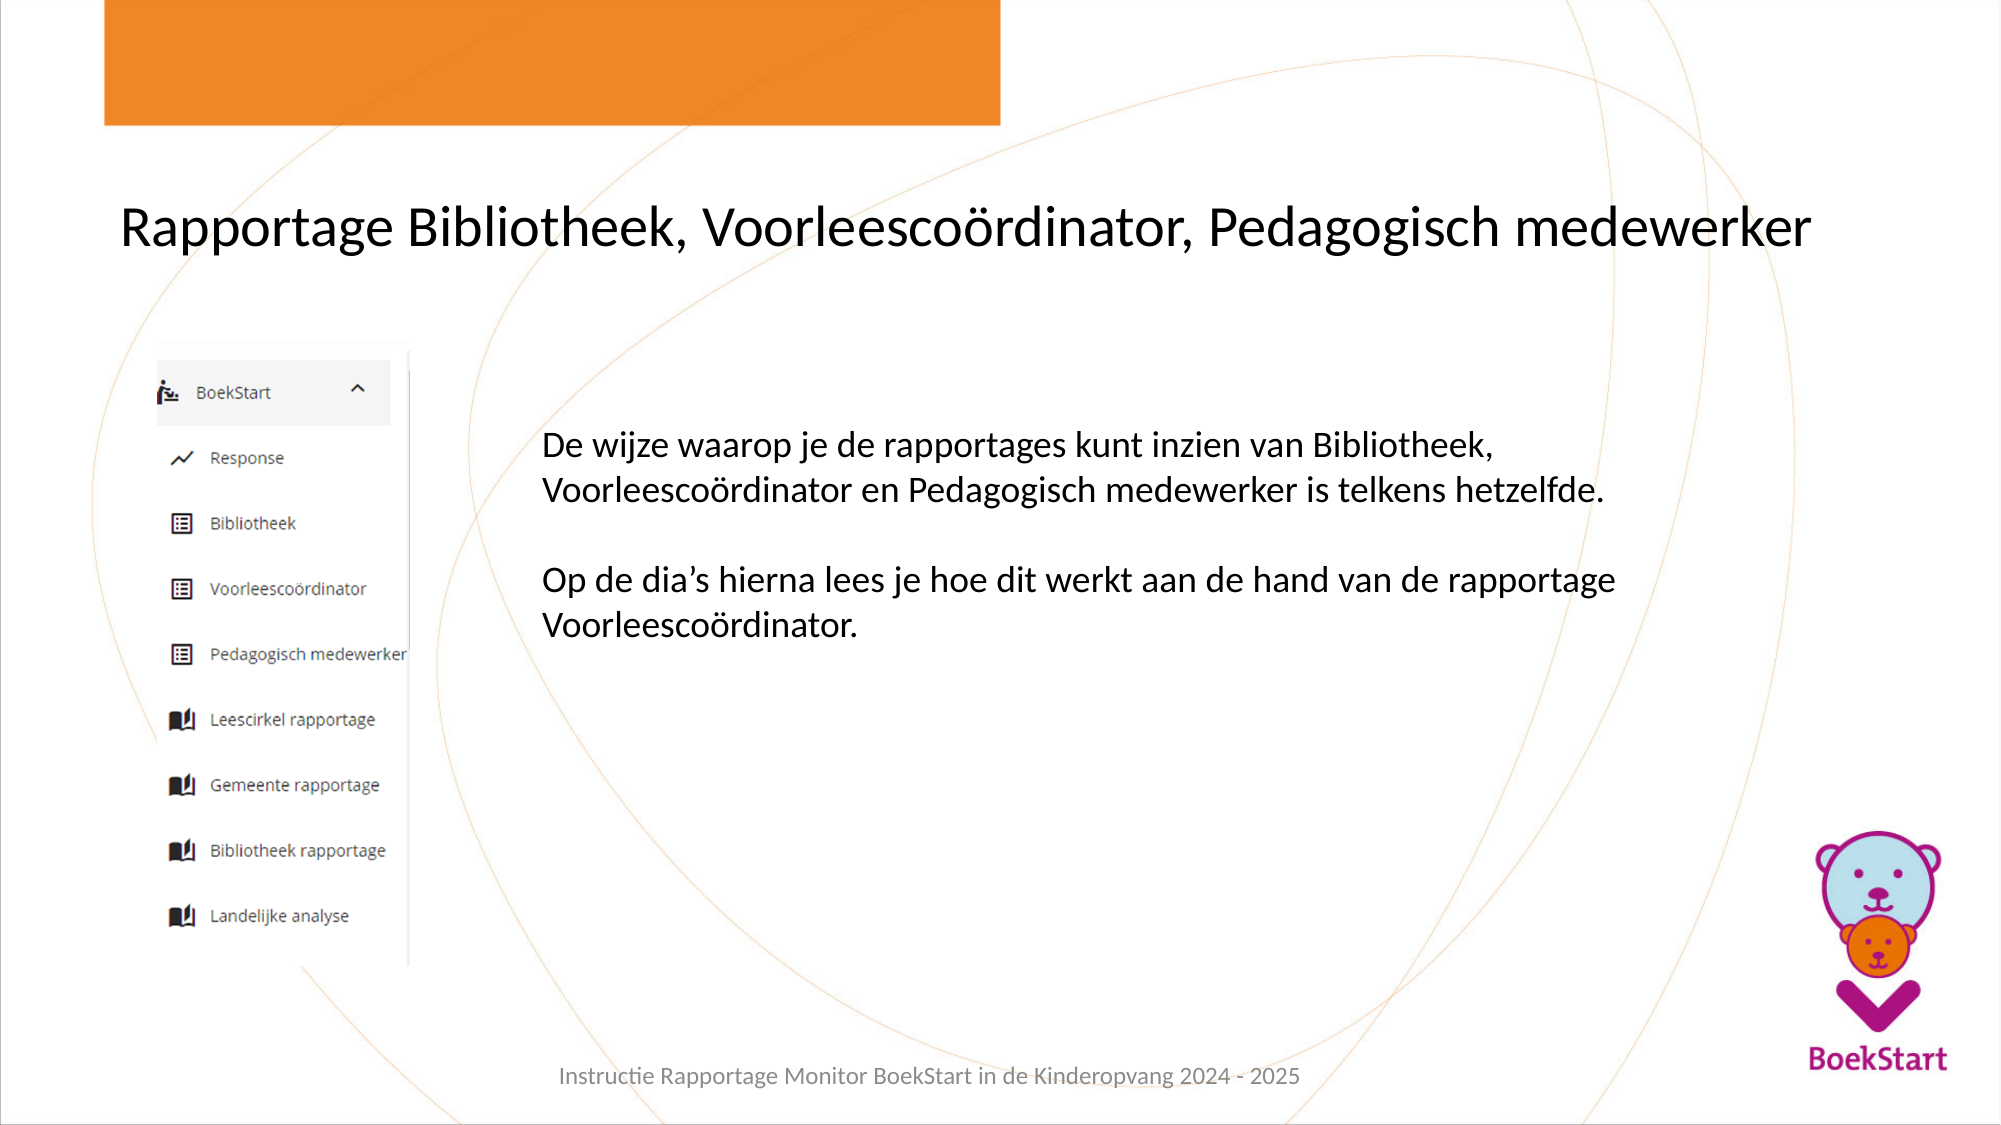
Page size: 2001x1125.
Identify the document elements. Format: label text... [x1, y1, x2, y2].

picture [0, 0, 2001, 1125]
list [157, 341, 410, 966]
text_box De wijze waarop je de rapportages kunt inzien van Bibliotheek, Voorleescoördinator en Pedagogisch medewerker is telkens hetzelfde. Op de dia’s hierna lees je hoe dit werkt aan de hand van de rapportage Voorleescoördinator. [527, 412, 1809, 743]
footer Instructie Rapportage Monitor BoekStart in de Kinderopvang 2024 - 2025 [486, 1044, 1386, 1105]
title Rapportage Bibliotheek, Voorleescoördinator, Pedagogisch medewerker [105, 158, 1863, 297]
